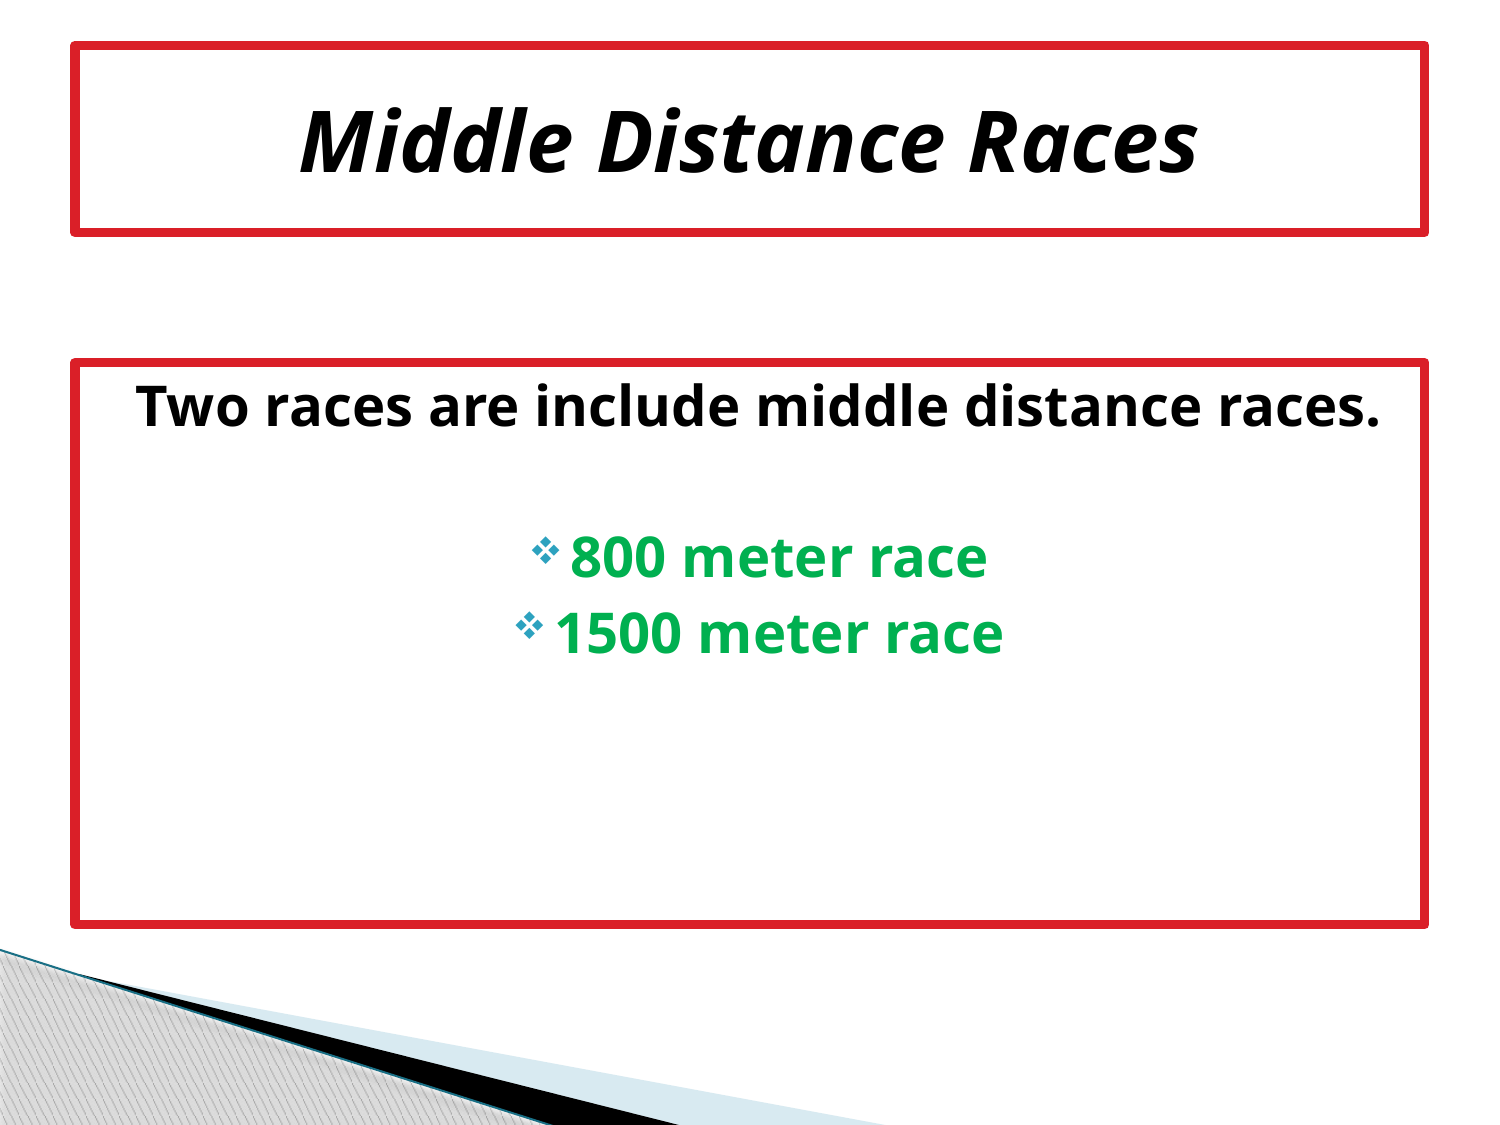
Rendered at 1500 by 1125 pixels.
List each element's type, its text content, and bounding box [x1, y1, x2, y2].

list Two races are include middle distance races. 800 meter race 1500 meter race [70, 358, 1429, 929]
title Middle Distance Races [70, 41, 1429, 237]
